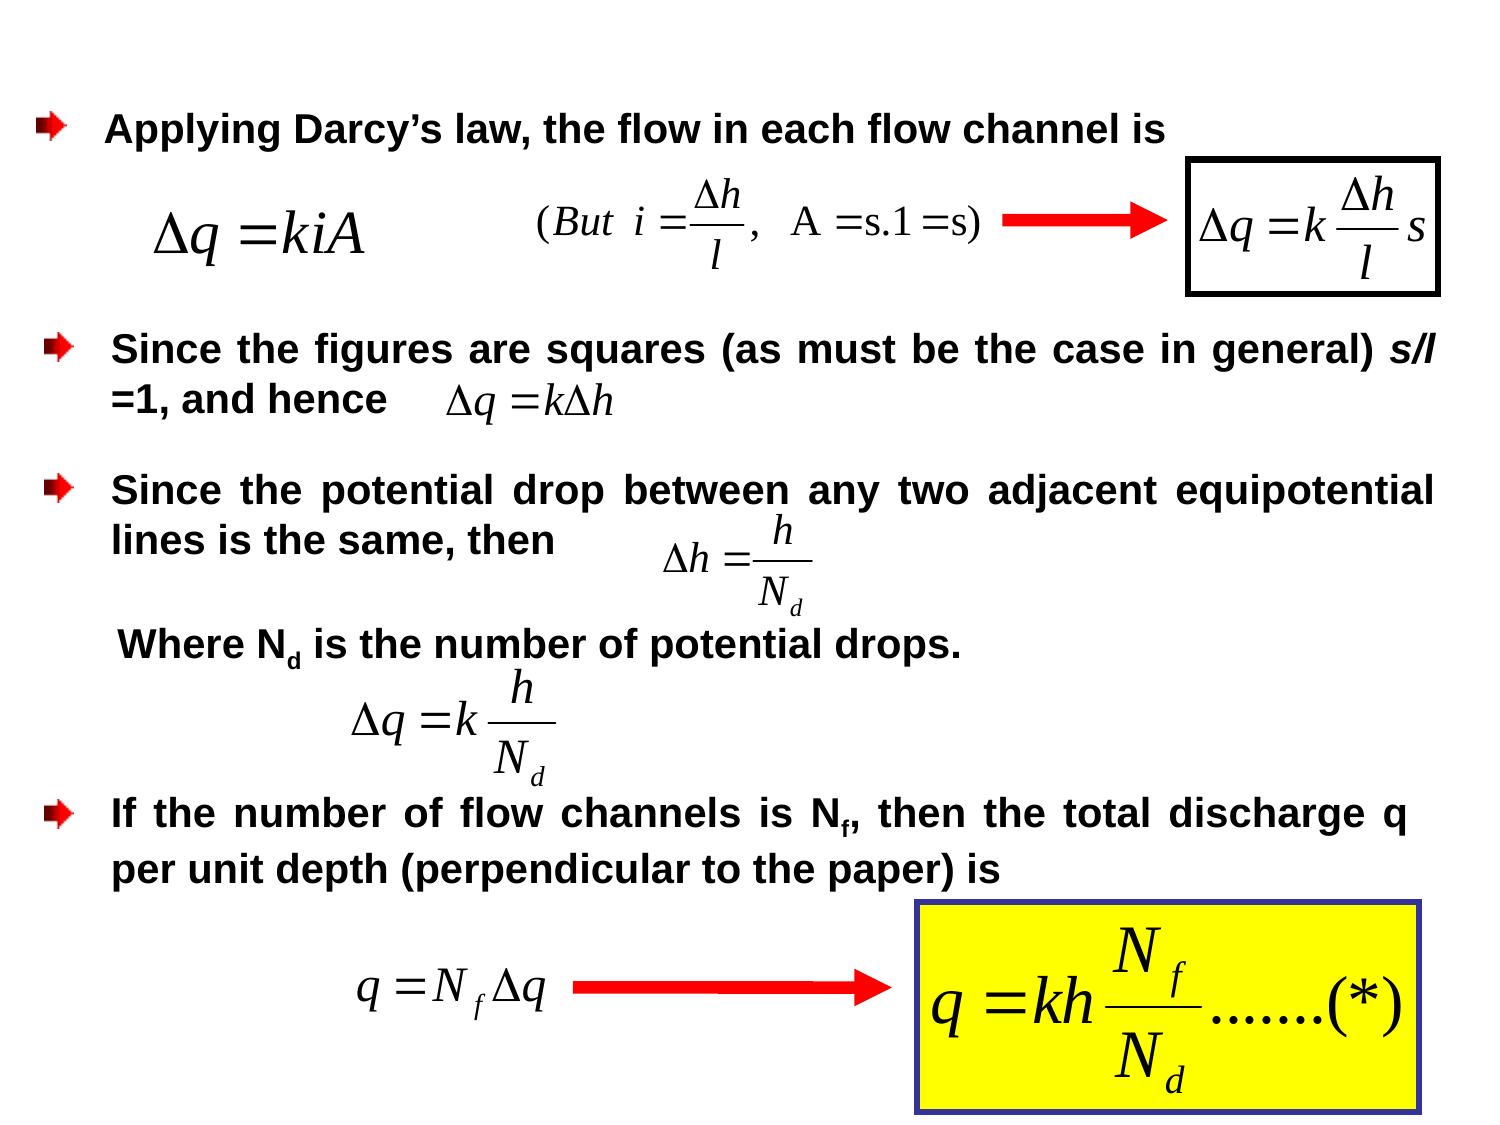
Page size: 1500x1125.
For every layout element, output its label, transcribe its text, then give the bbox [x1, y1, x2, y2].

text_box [348, 951, 555, 1031]
text_box [1002, 213, 1168, 227]
text_box Since the figures are squares (as must be the case in general) s/l =1, and hence [29, 314, 1451, 430]
text_box Since the potential drop between any two adjacent equipotential lines is the same, then [29, 455, 1451, 571]
text_box [572, 981, 892, 994]
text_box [529, 166, 992, 280]
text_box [342, 656, 567, 797]
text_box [1191, 162, 1436, 292]
picture [44, 473, 74, 503]
picture [44, 799, 74, 829]
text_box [438, 372, 622, 435]
text_box Applying Darcy’s law, the flow in each flow channel is [22, 94, 1443, 159]
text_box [655, 503, 822, 627]
picture [44, 332, 74, 362]
text_box If the number of flow channels is Nf, then the total discharge q per unit depth (perpendicular to the paper) is [29, 778, 1424, 900]
text_box Where Nd is the number of potential drops. [102, 609, 1046, 682]
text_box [919, 904, 1417, 1110]
picture [36, 111, 67, 141]
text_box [143, 196, 374, 280]
